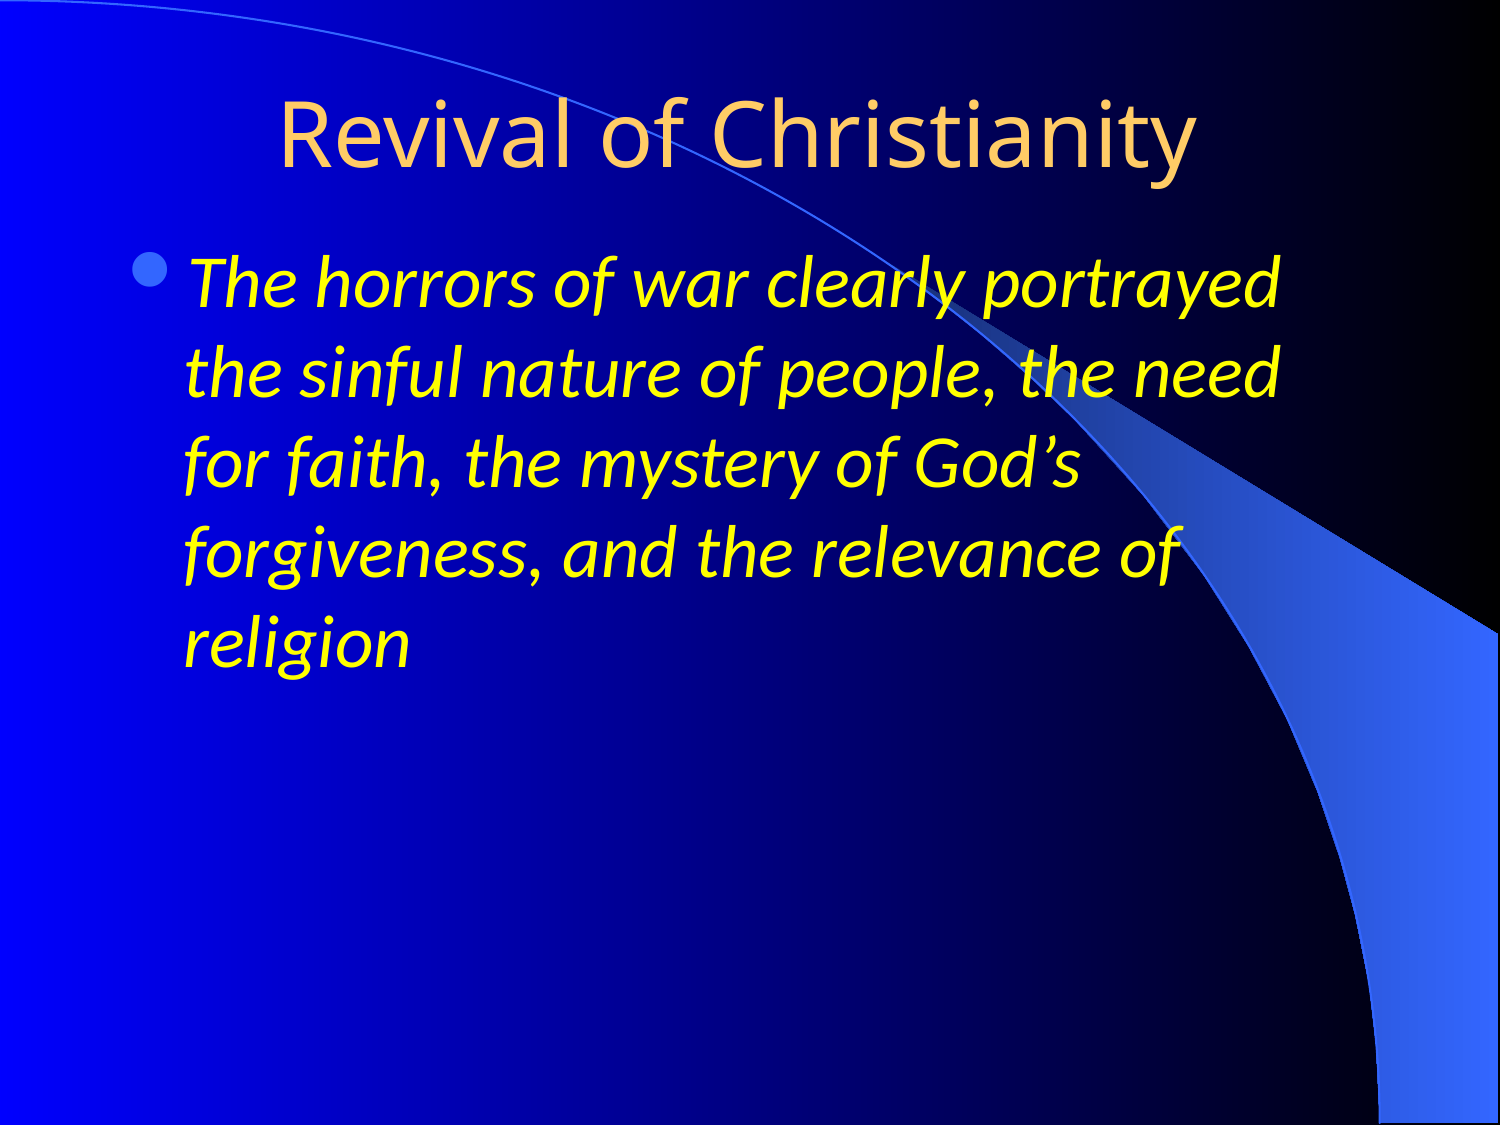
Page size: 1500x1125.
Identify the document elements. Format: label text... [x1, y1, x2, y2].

text_box Revival of Christianity [99, 37, 1375, 225]
text_box The horrors of war clearly portrayed the sinful nature of people, the need for faith, the mystery of God’s forgiveness, and the relevance of religion [112, 224, 1388, 900]
